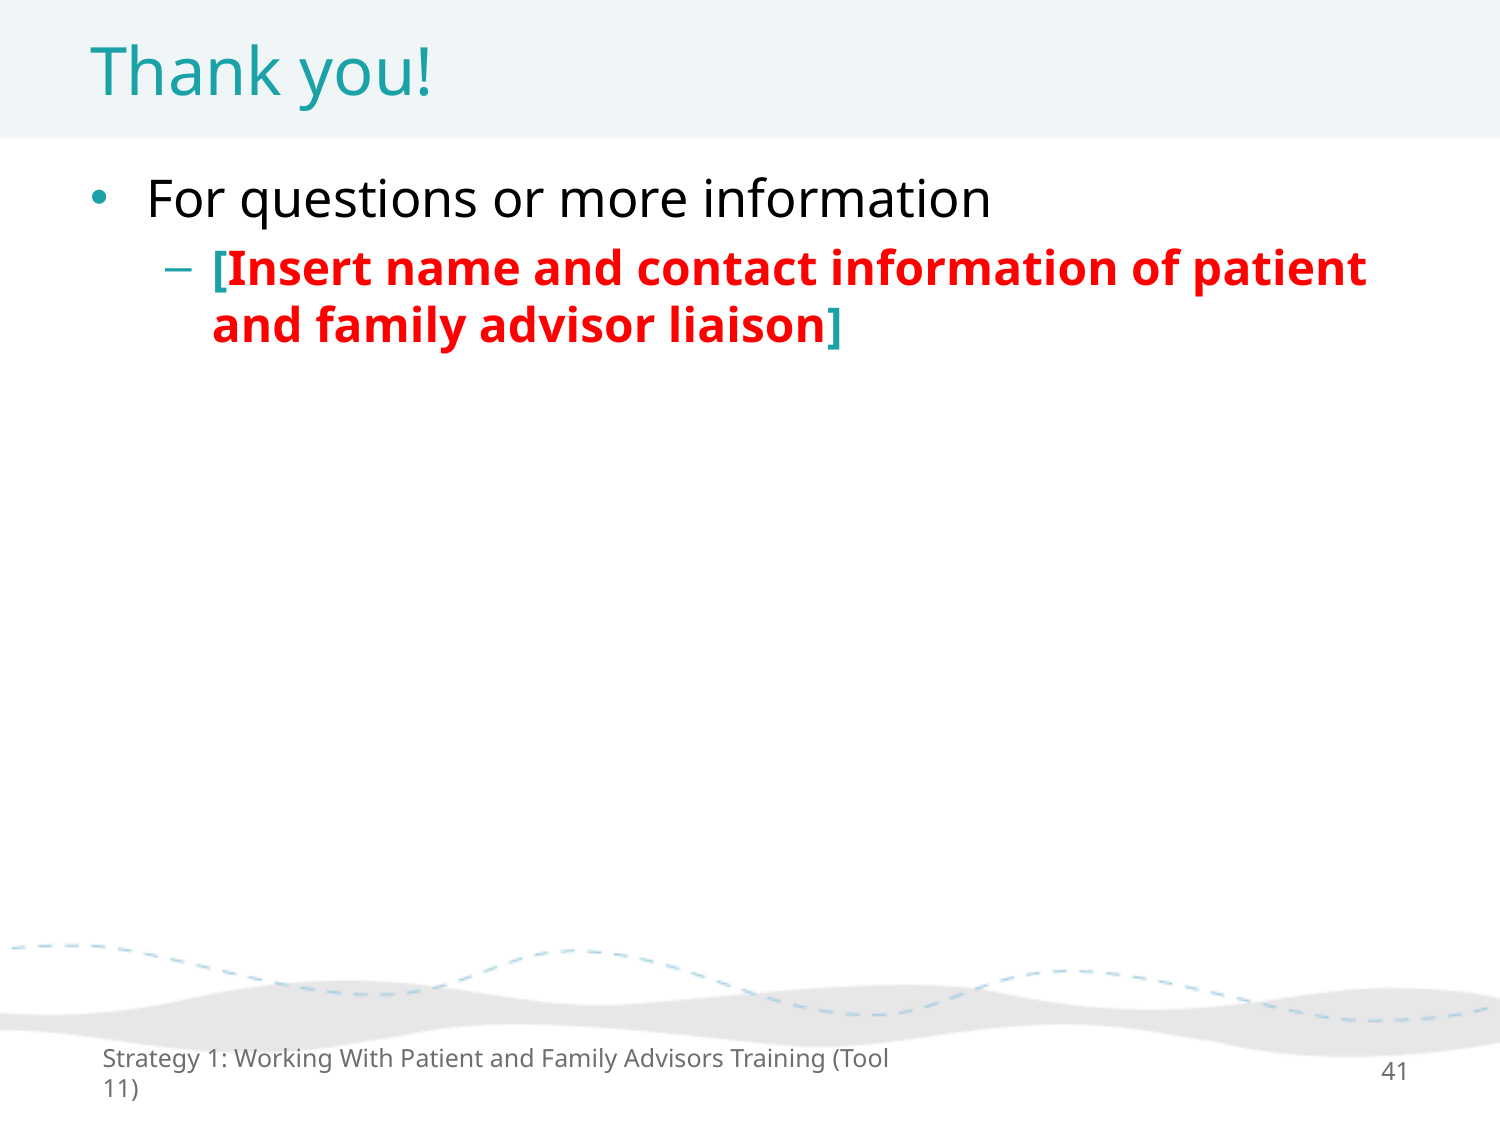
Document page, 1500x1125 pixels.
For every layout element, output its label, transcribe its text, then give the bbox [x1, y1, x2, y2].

list For questions or more information [Insert name and contact information of patient and family advisor liaison] [75, 157, 1425, 900]
picture [0, 0, 1500, 1125]
title Thank you! [75, 0, 1425, 138]
footer Strategy 1: Working With Patient and Family Advisors Training (Tool 11) [87, 1042, 925, 1103]
slide_number 41 [1074, 1042, 1425, 1103]
